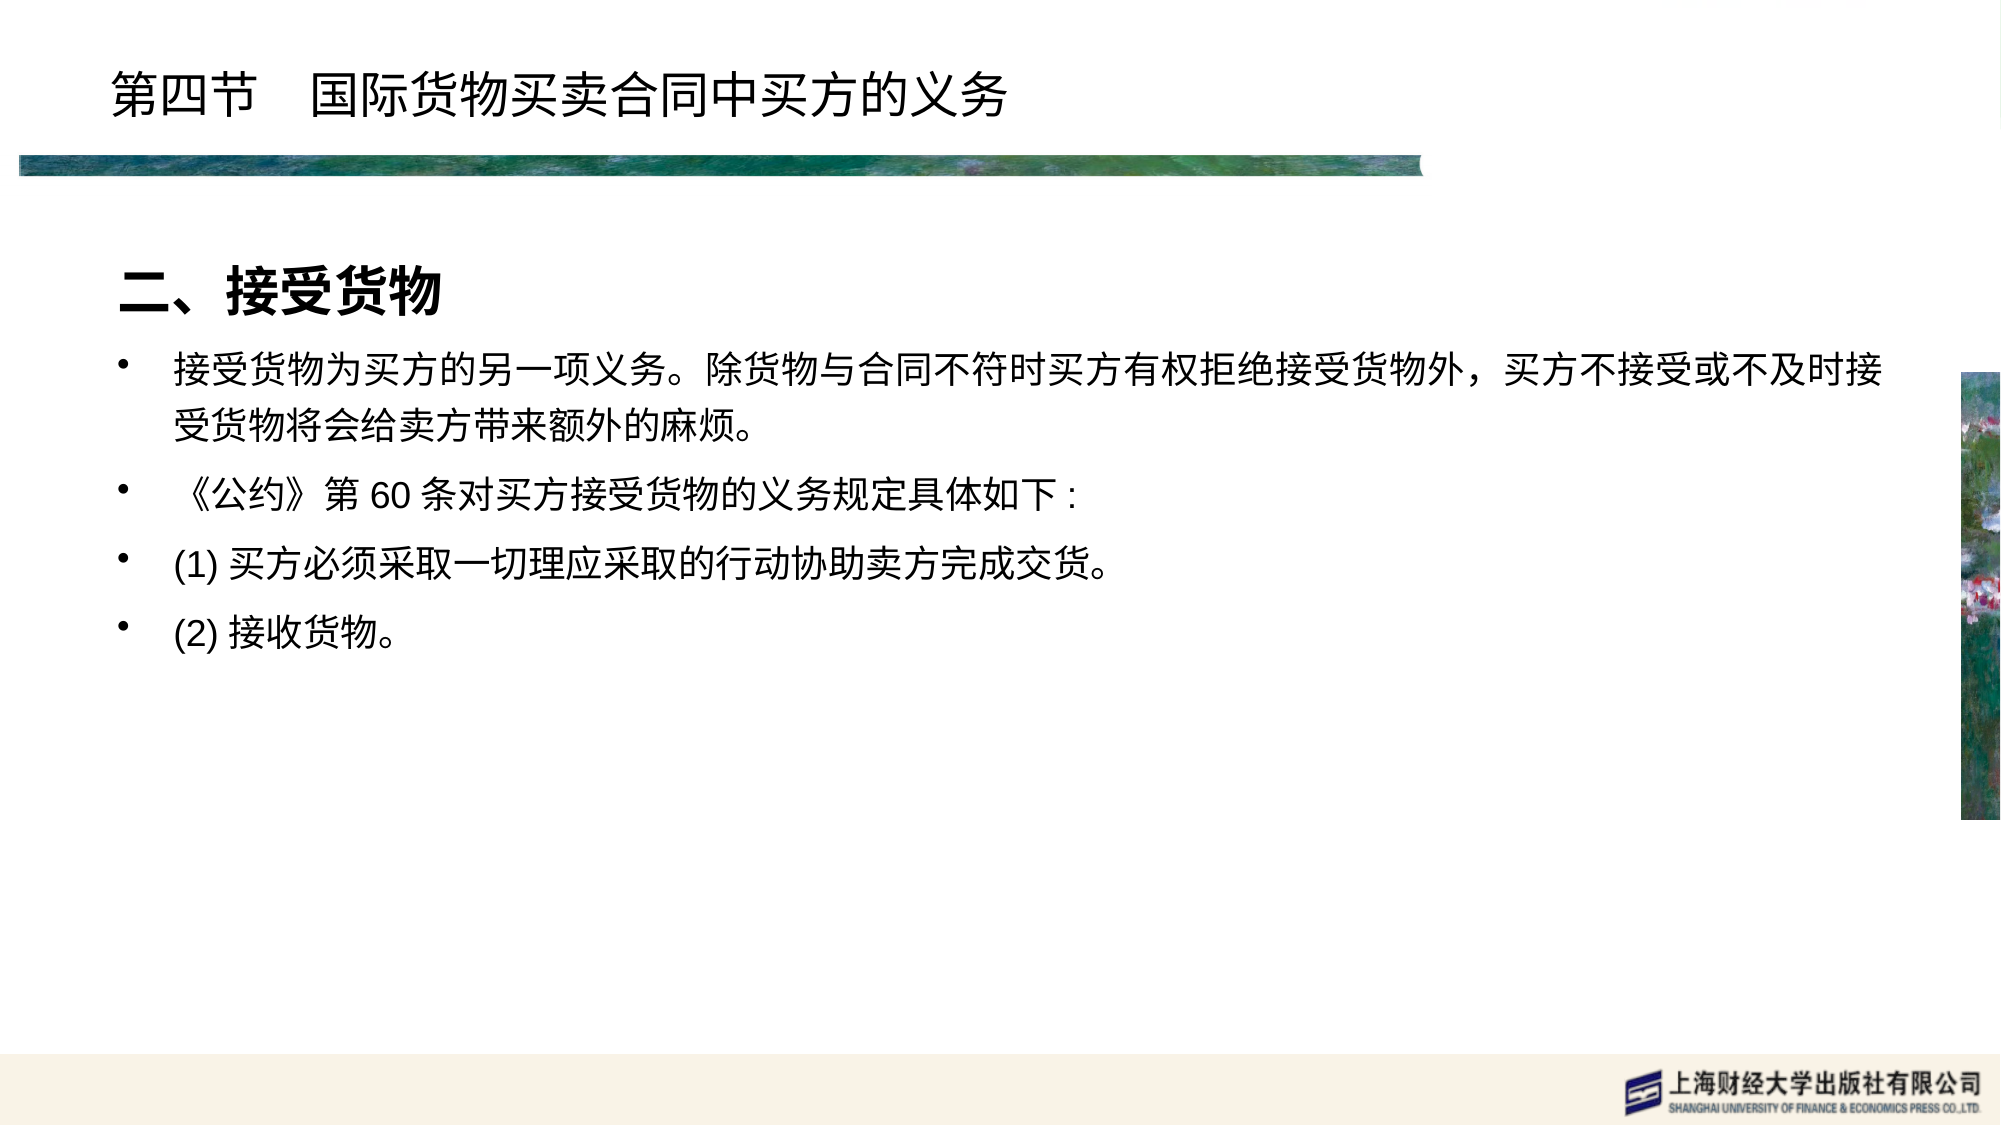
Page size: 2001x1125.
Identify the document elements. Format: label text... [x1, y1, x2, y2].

title 第四节 国际货物买卖合同中买方的义务 [94, 42, 1451, 146]
list 二、接受货物 接受货物为买方的另一项义务。除货物与合同不符时买方有权拒绝接受货物外，买方不接受或不及时接受货物将会给卖方带来额外的麻烦。 《公约》第60条对买方接受货物的义务规定具体如下: (1)买方必须采取一切理应采取的行动协助卖方完成交货。 (2)接收货物。 [102, 233, 1898, 1032]
picture [0, 0, 2001, 1125]
